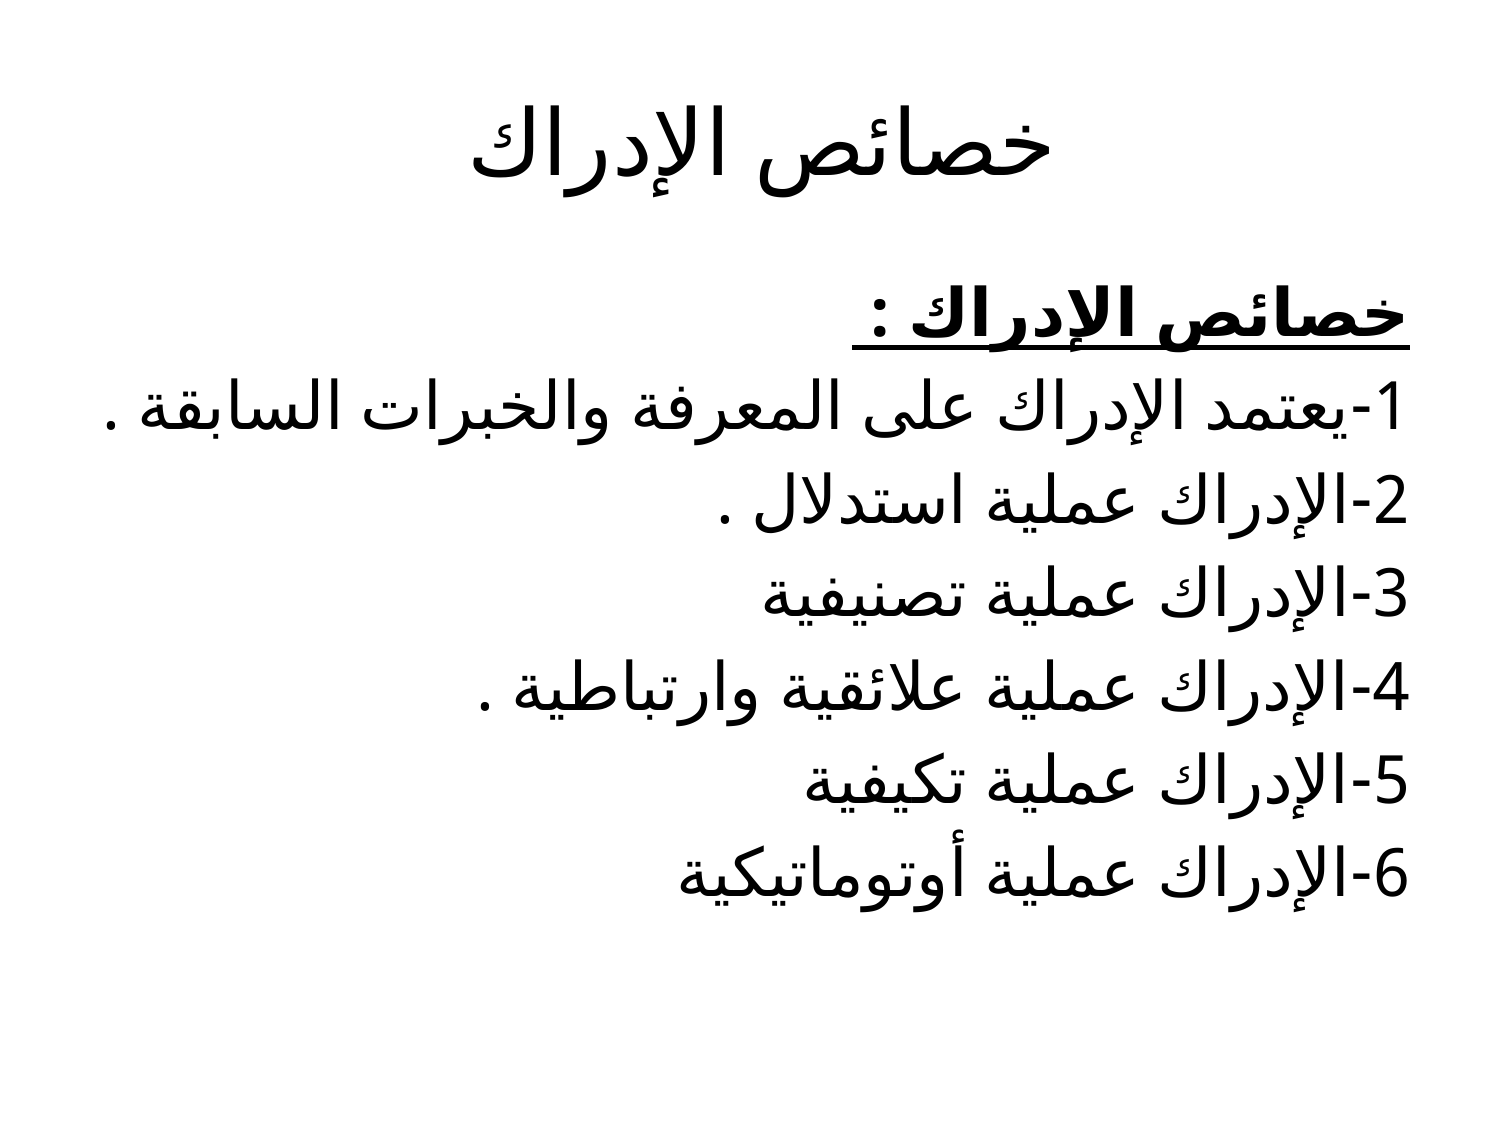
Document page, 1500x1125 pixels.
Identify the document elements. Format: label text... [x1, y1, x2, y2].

list خصائص الإدراك : 1-يعتمد الإدراك على المعرفة والخبرات السابقة . 2-الإدراك عملية استدلال . 3-الإدراك عملية تصنيفية 4-الإدراك عملية علائقية وارتباطية . 5-الإدراك عملية تكيفية 6-الإدراك عملية أوتوماتيكية [75, 262, 1425, 1005]
title خصائص الإدراك [75, 45, 1425, 233]
